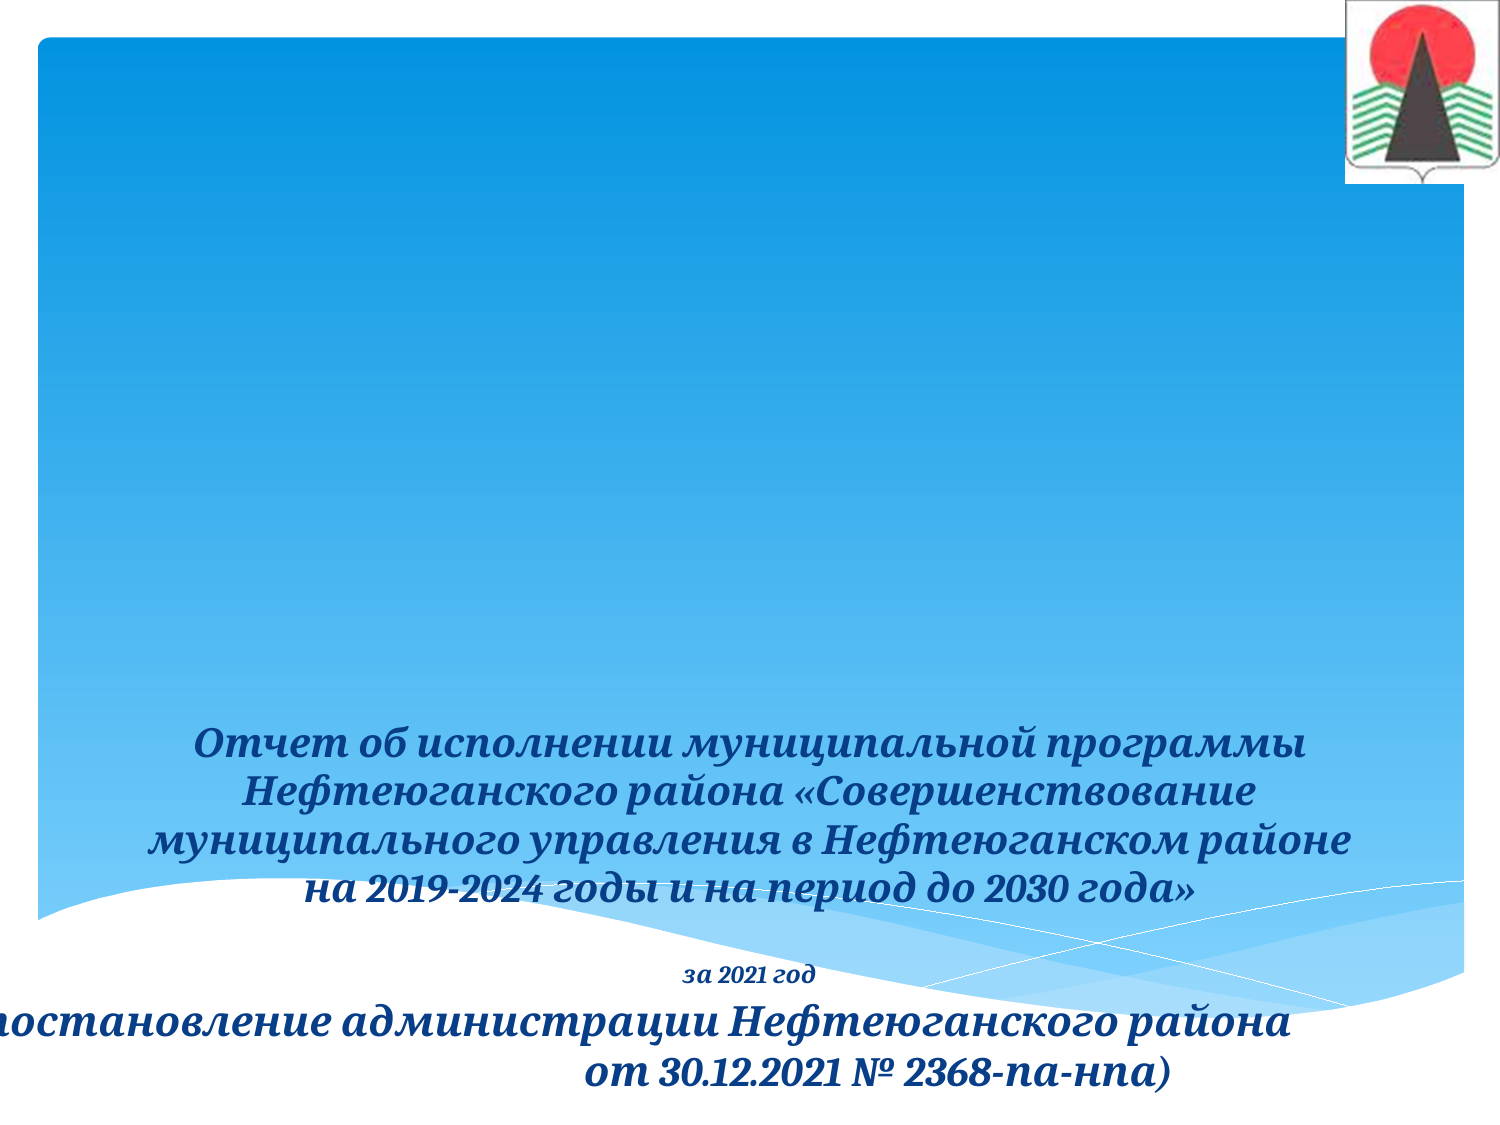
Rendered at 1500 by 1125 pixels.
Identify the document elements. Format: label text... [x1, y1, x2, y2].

picture [1345, 0, 1500, 185]
title Отчет об исполнении муниципальной программы Нефтеюганского района «Совершенствование муниципального управления в Нефтеюганском районе на 2019-2024 годы и на период до 2030 года» за 2021 год [112, 704, 1388, 987]
subtitle (постановление администрации Нефтеюганского района от 30.12.2021 № 2368-па-нпа) [0, 987, 1500, 1125]
